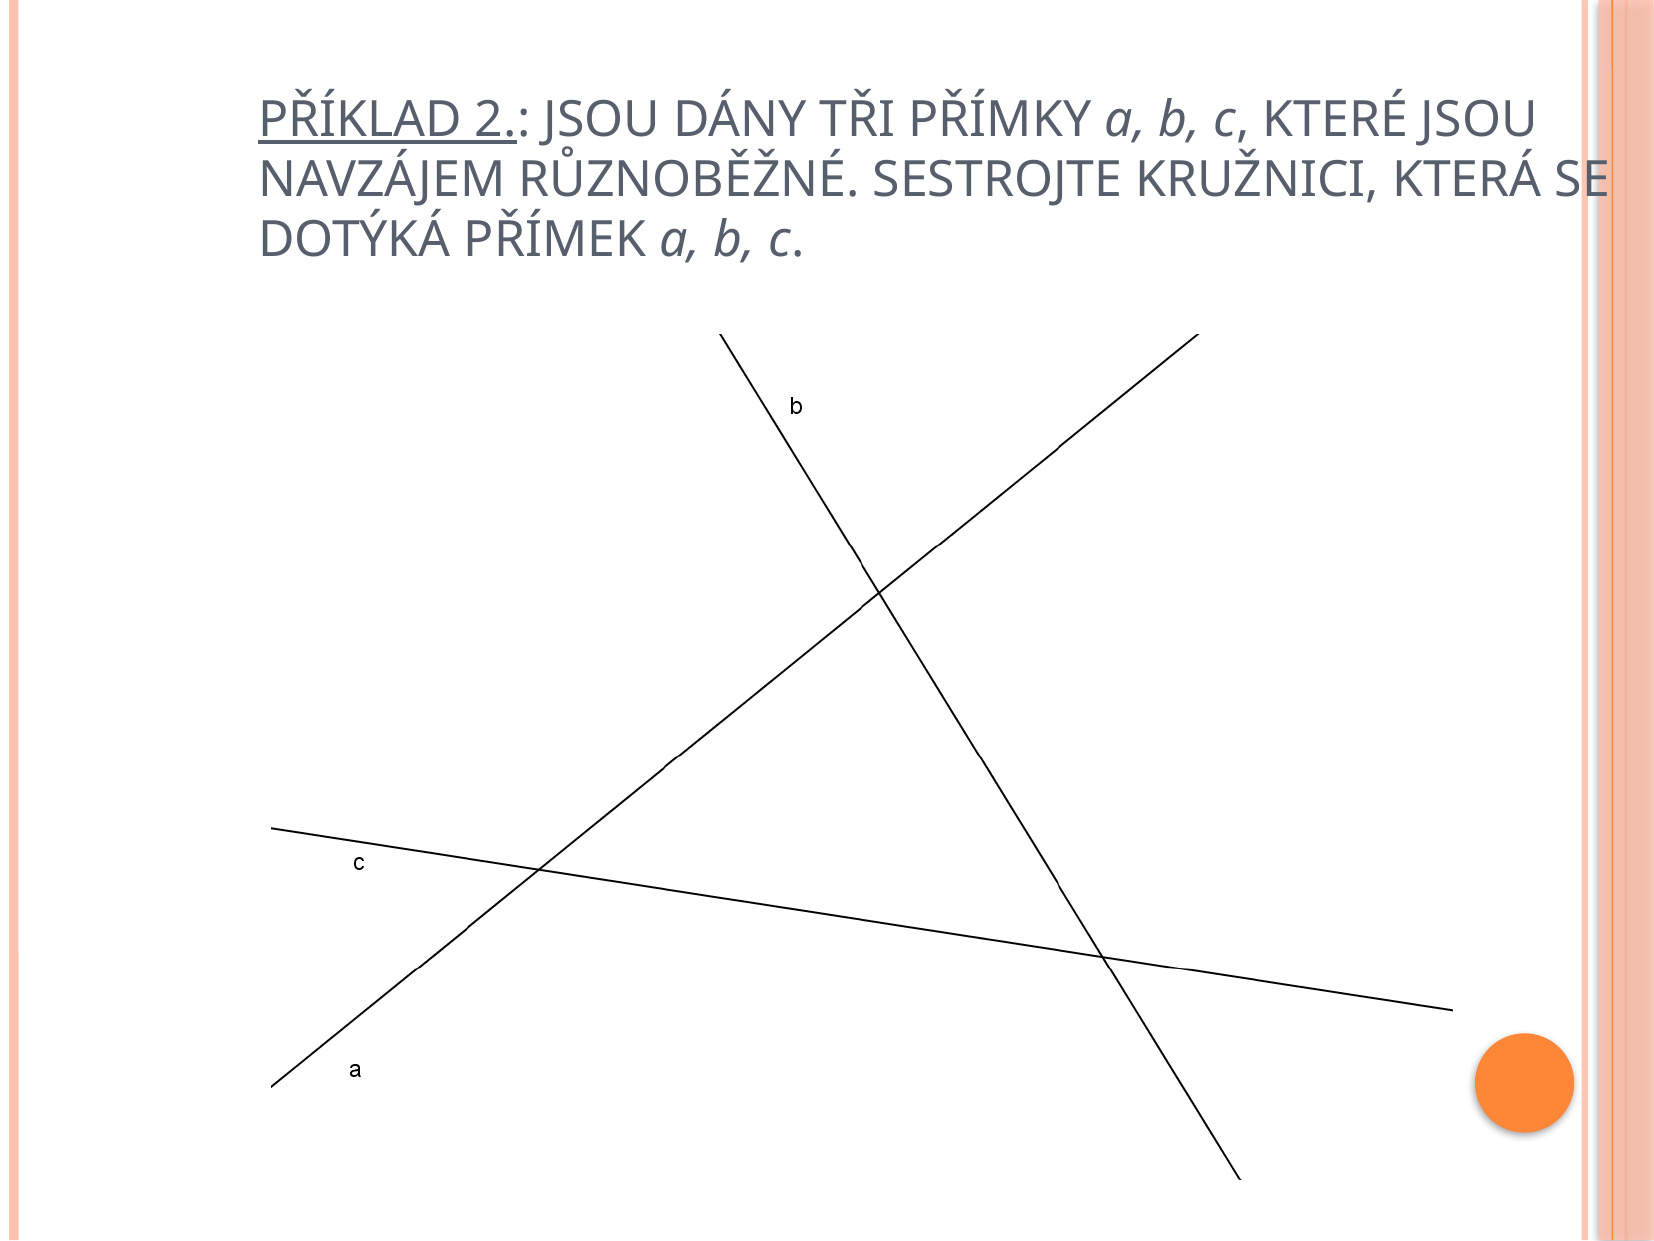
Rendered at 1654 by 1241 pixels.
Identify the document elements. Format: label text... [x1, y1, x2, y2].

title Příklad 2.: Jsou dány tři přímky a, b, c, které jsou navzájem různoběžné. Sestrojte kružnici, která se dotýká přímek a, b, c. [241, 51, 1654, 275]
picture [271, 334, 1454, 1181]
